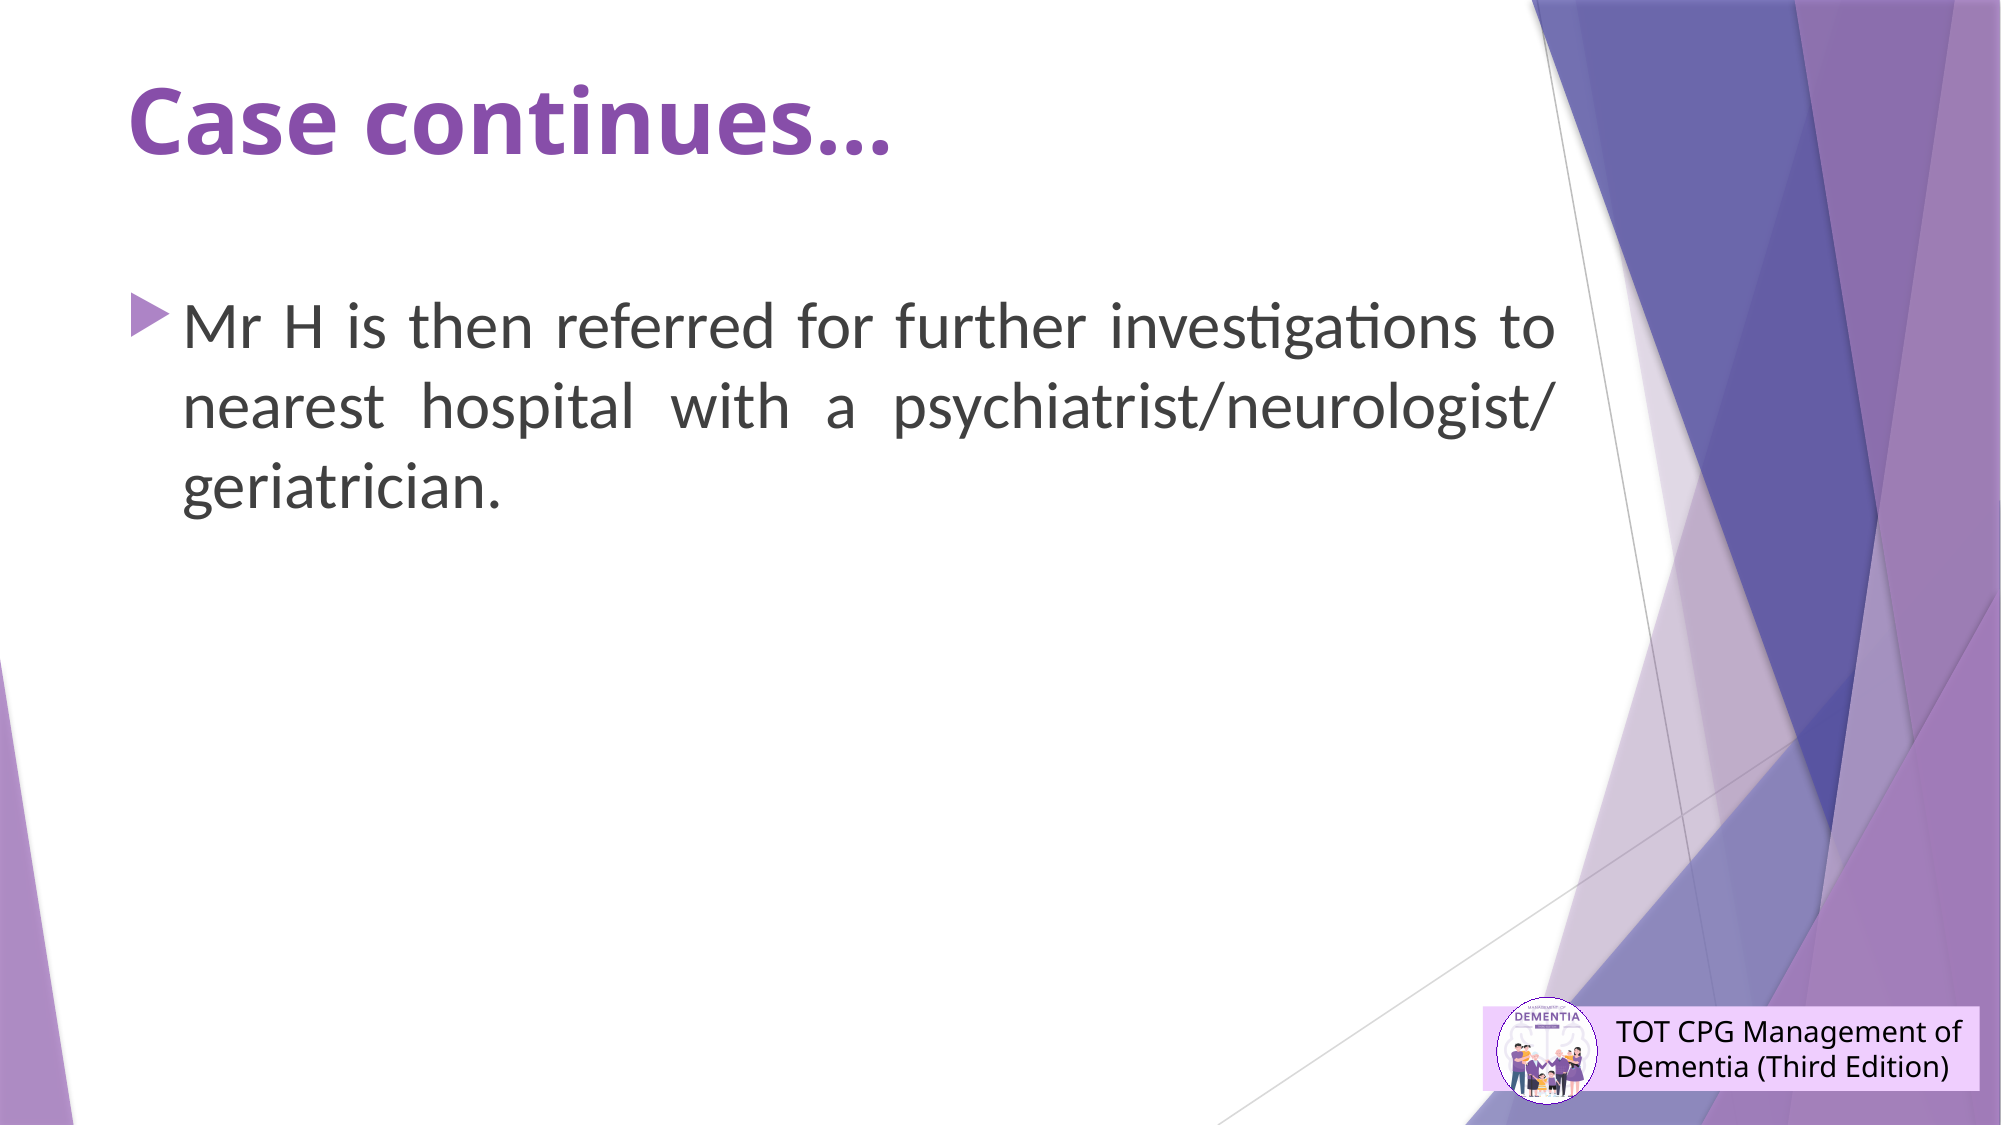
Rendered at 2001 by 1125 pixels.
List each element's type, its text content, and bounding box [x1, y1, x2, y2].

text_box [1482, 996, 1981, 1105]
title Case continues… [111, 55, 1522, 265]
list Mr H is then referred for further investigations to nearest hospital with a psychiatrist/neurologist/ geriatrician. [111, 273, 1573, 1070]
